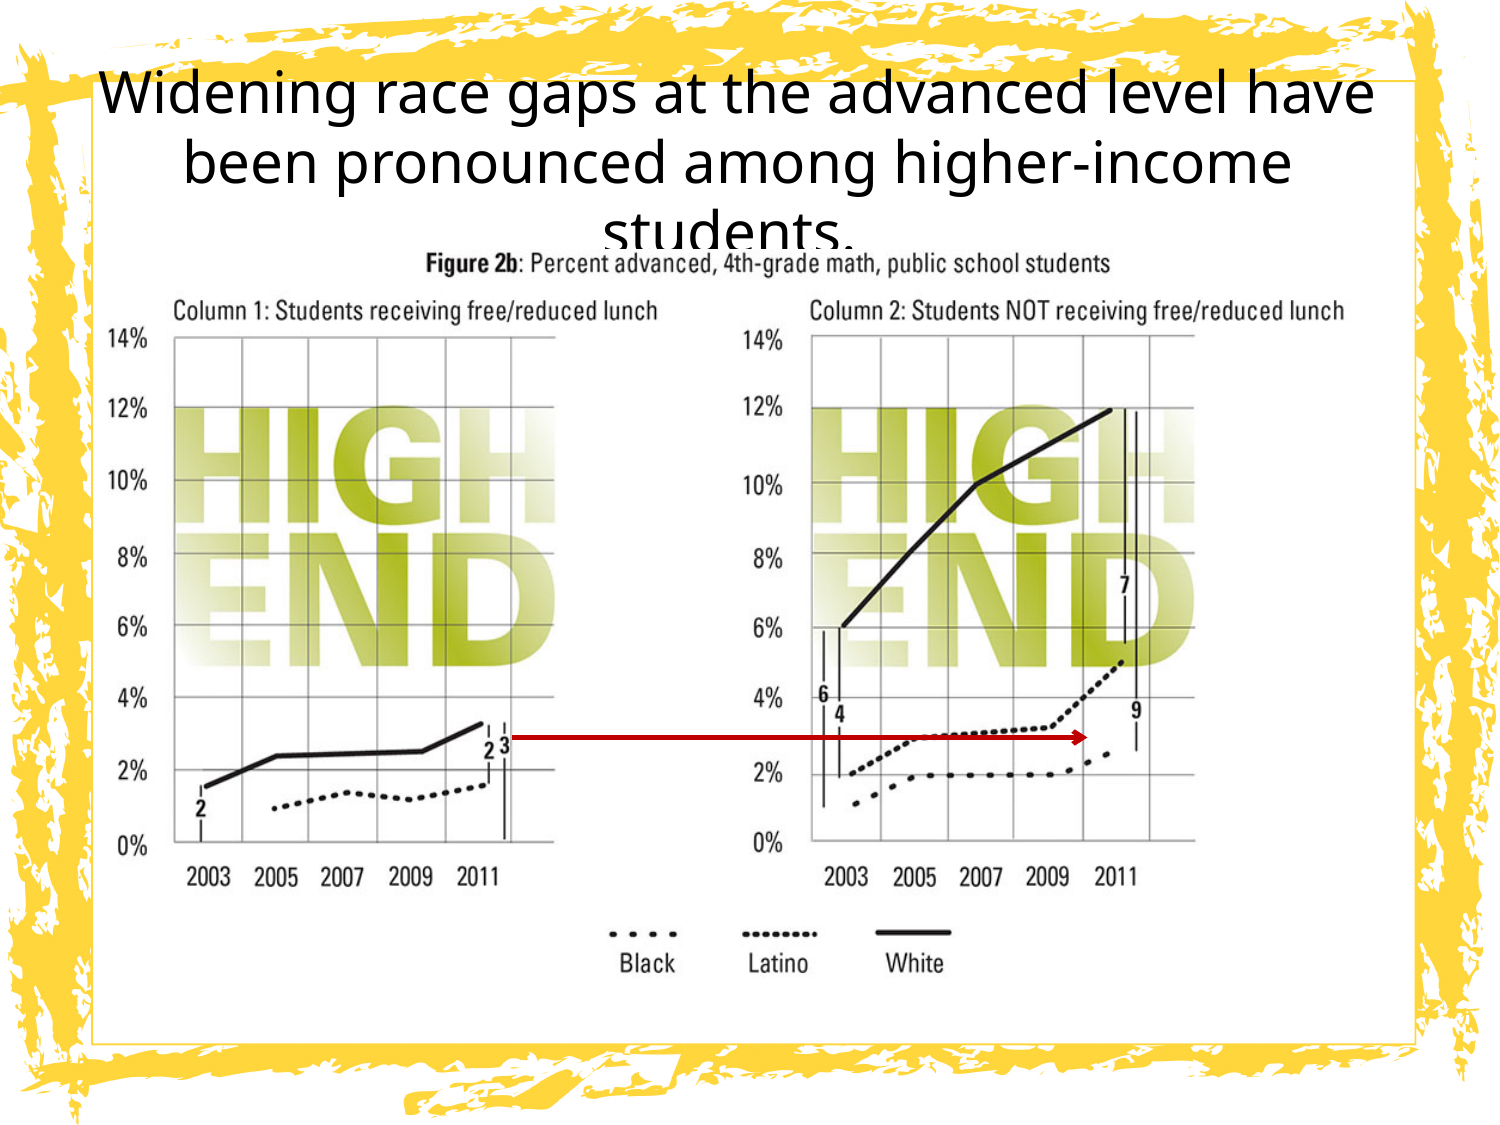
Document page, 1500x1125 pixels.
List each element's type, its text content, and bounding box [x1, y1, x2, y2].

title Widening race gaps at the advanced level have been pronounced among higher-income students. [62, 87, 1413, 233]
picture [0, 0, 1500, 1125]
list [99, 249, 1401, 990]
